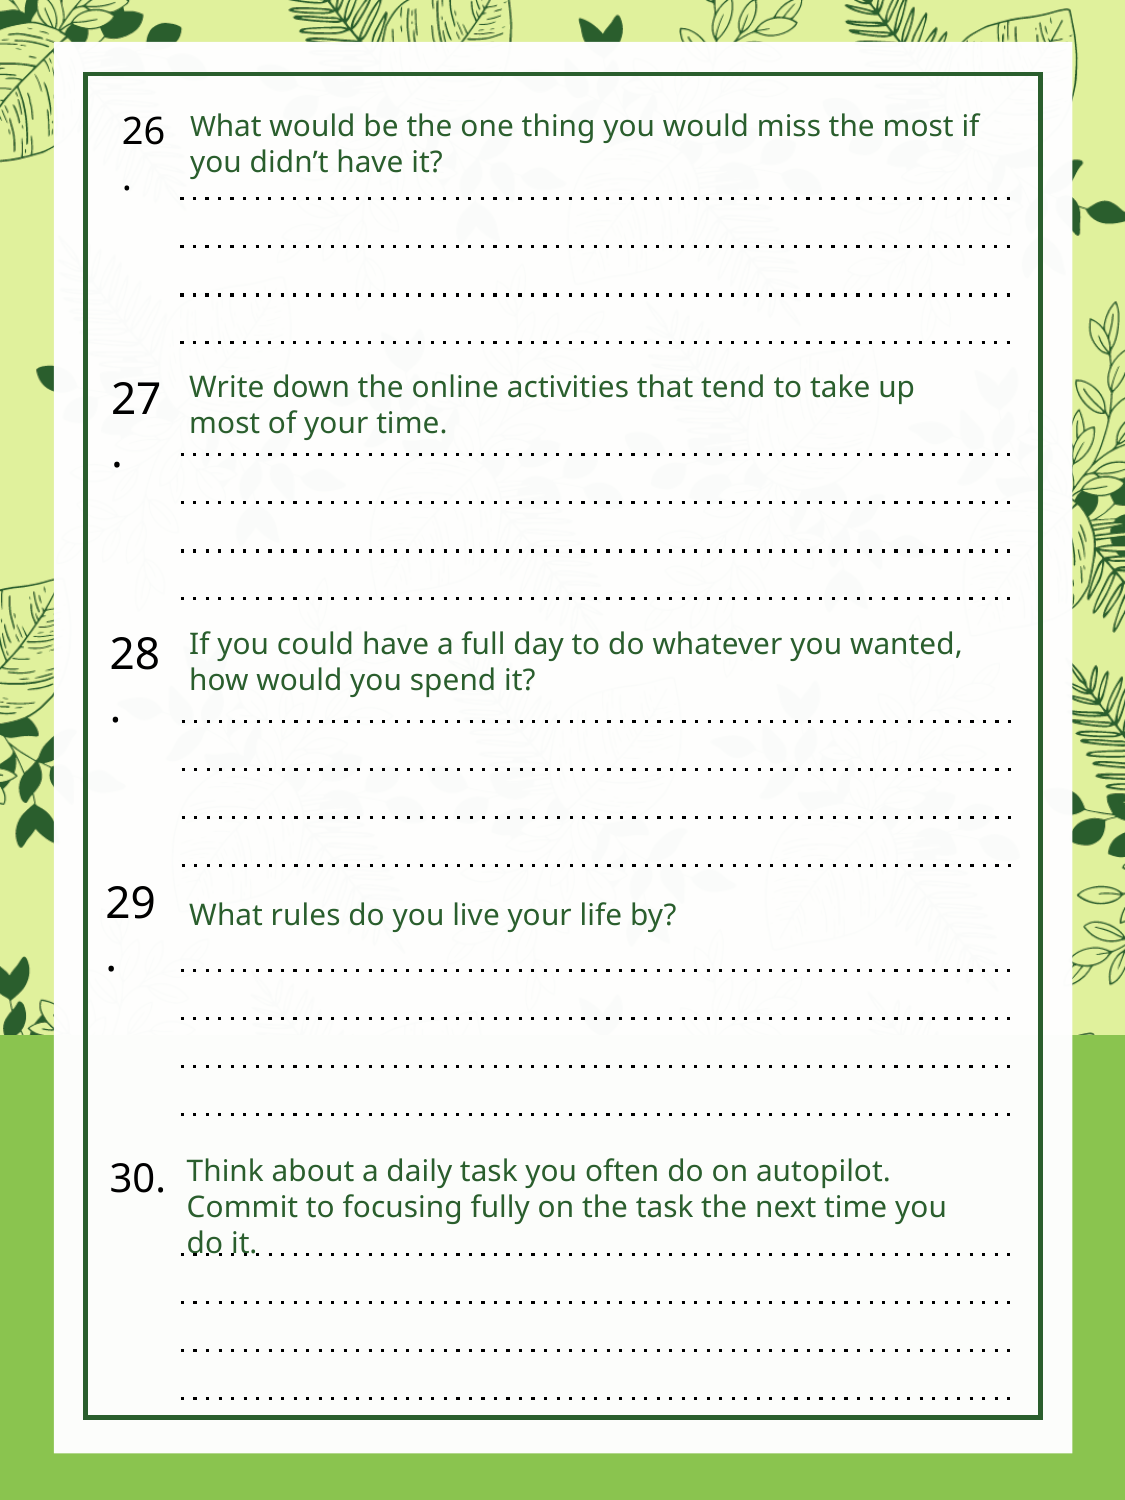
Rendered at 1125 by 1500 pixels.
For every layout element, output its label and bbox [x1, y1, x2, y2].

text_box [180, 454, 1016, 600]
text_box [180, 970, 1016, 1115]
text_box [181, 720, 1017, 866]
text_box [0, 1132, 1125, 1500]
text_box [53, 41, 1073, 1454]
text_box [180, 198, 1016, 344]
text_box [180, 1254, 1017, 1399]
picture [0, 0, 1125, 1126]
